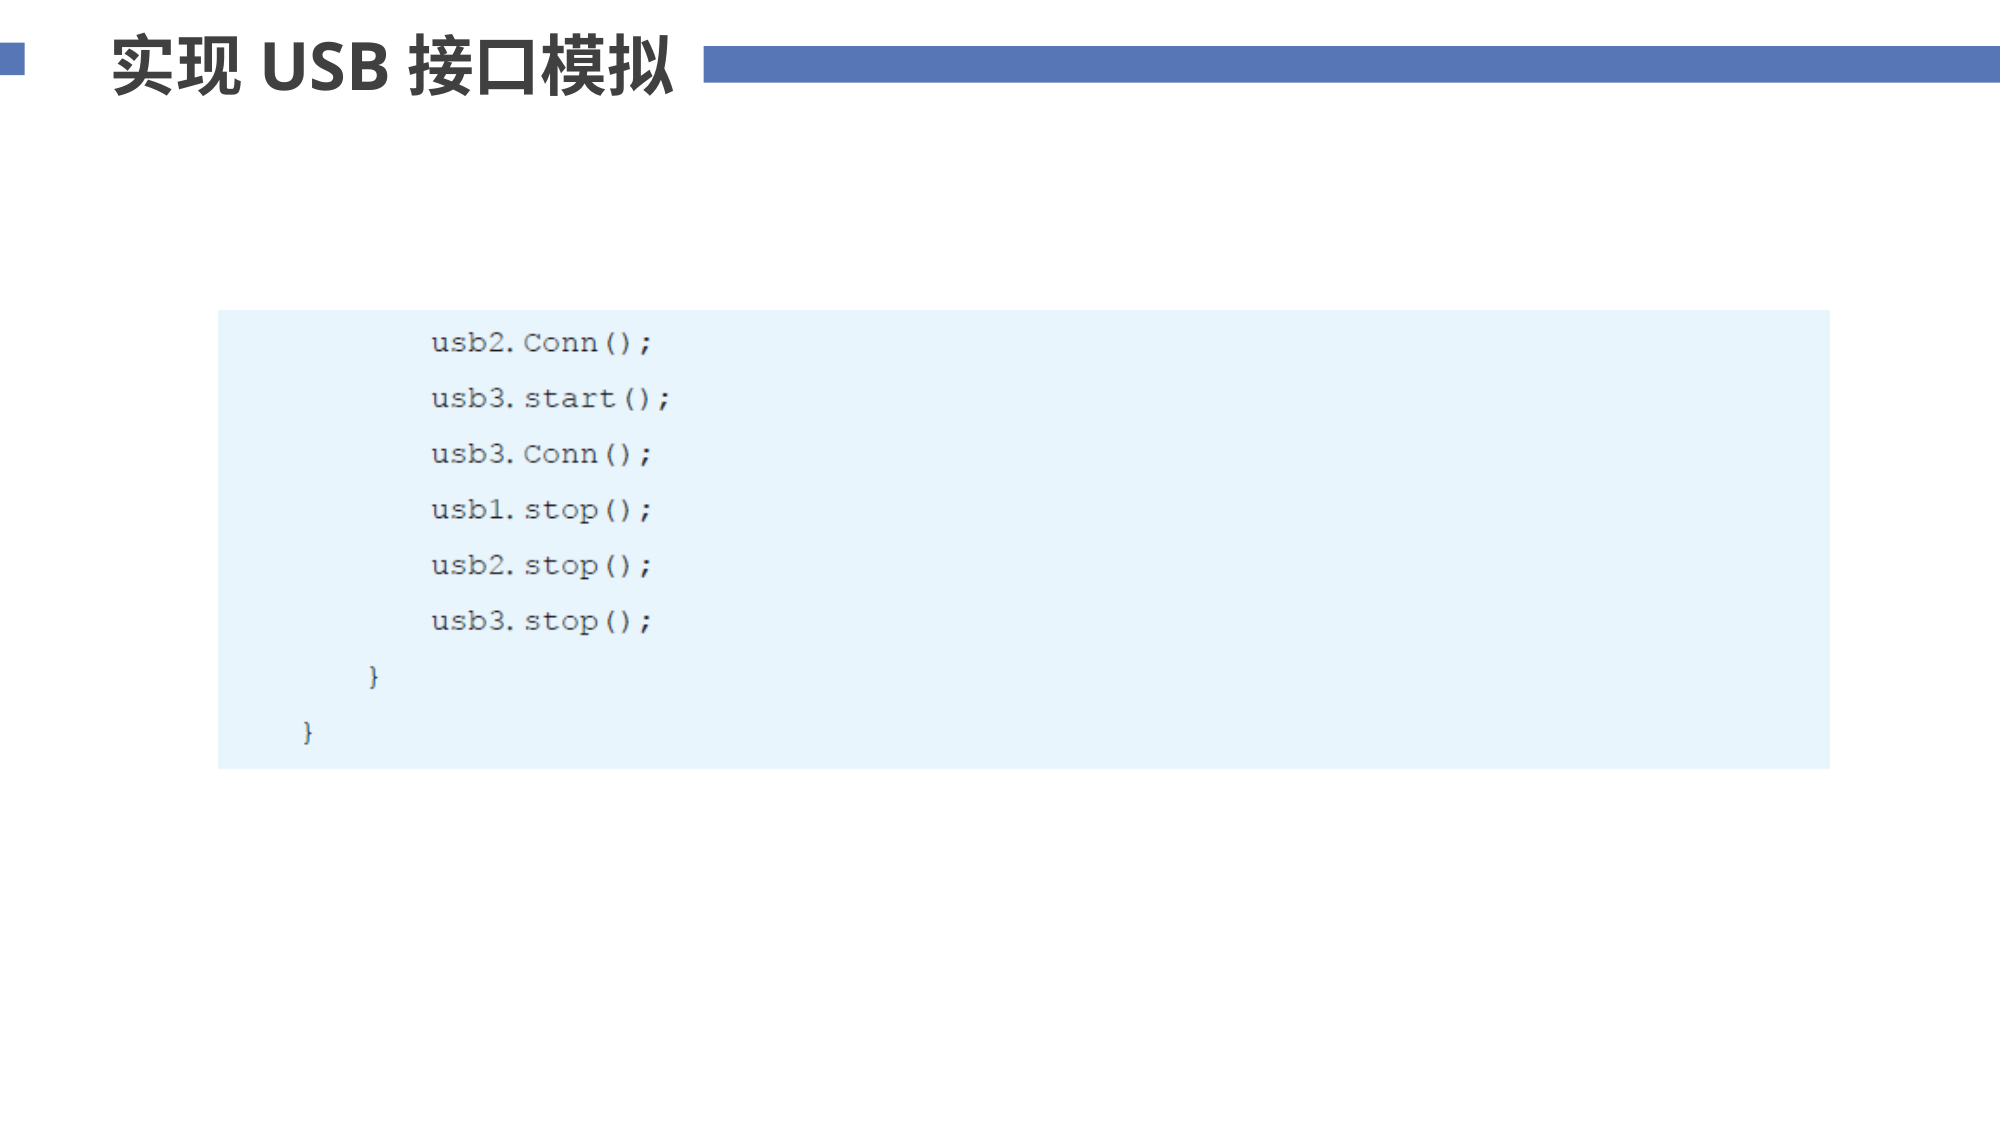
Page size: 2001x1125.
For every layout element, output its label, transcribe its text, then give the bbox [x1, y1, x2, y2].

text_box 实现USB接口模拟 [109, 23, 674, 104]
text_box [0, 41, 26, 76]
text_box [702, 45, 2000, 84]
picture [218, 310, 1830, 771]
